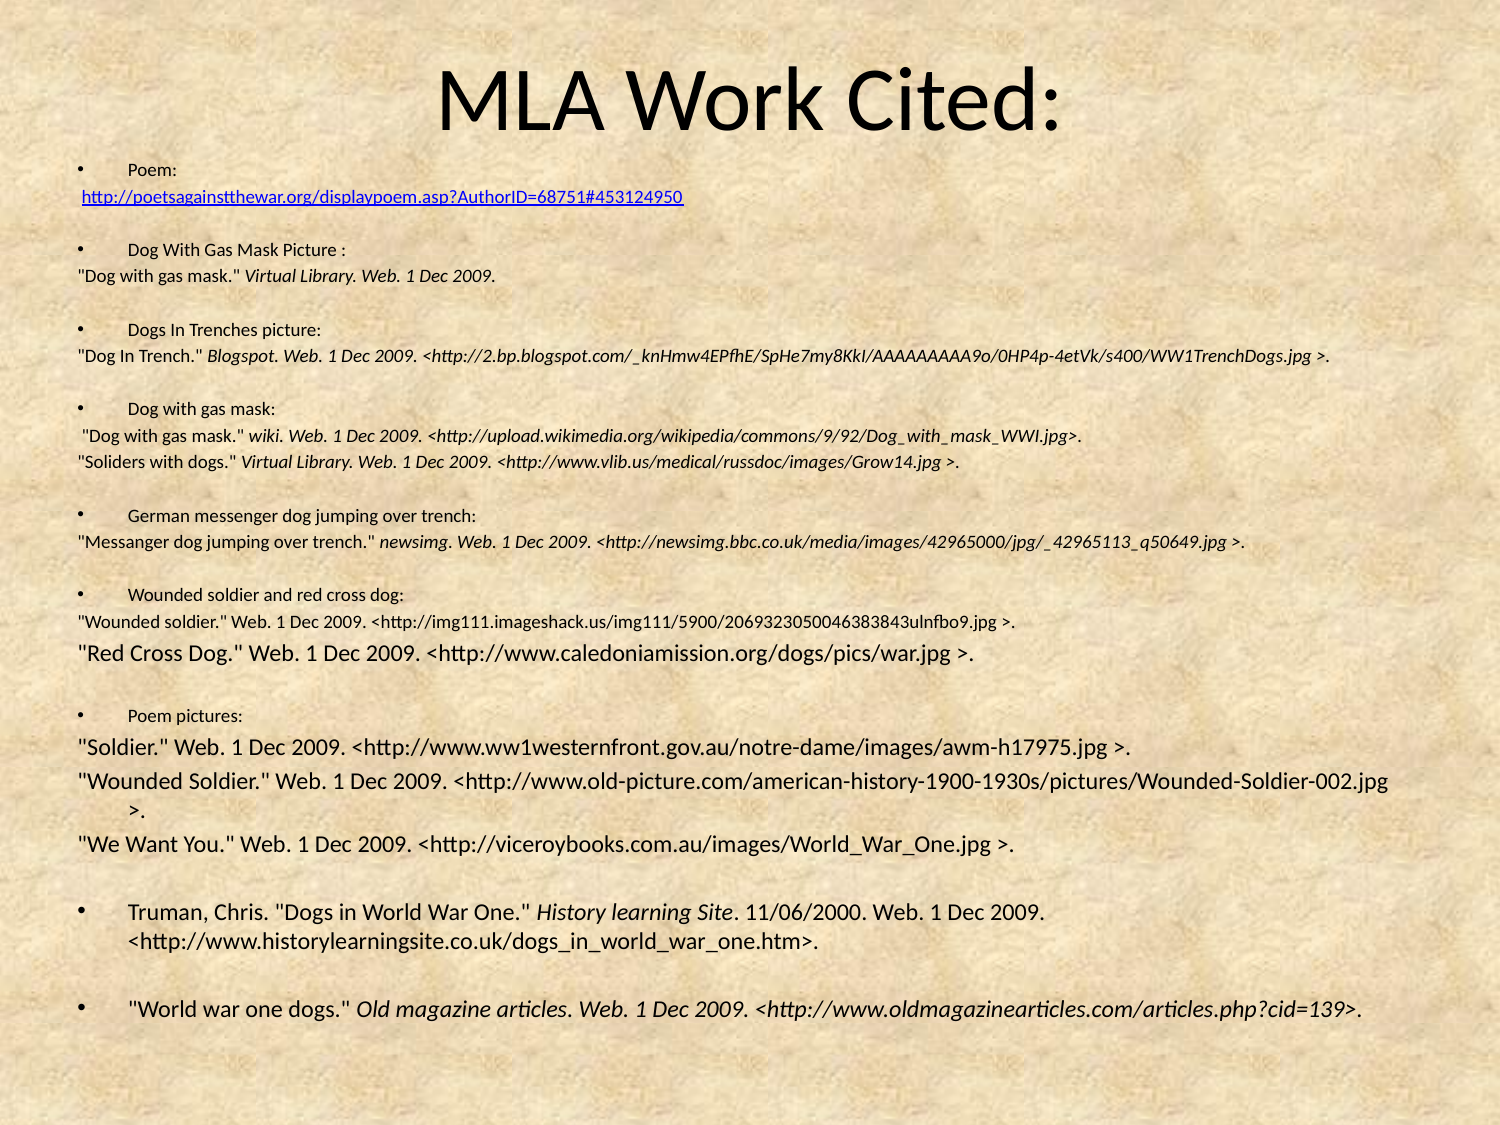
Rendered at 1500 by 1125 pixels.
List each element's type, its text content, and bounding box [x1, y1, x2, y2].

title MLA Work Cited: [75, 0, 1425, 188]
list Poem: http://poetsagainstthewar.org/displaypoem.asp?AuthorID=68751#453124950 Dog With Gas Mask Picture : "Dog with gas mask." Virtual Library. Web. 1 Dec 2009. Dogs In Trenches picture: "Dog In Trench." Blogspot. Web. 1 Dec 2009. <http://2.bp.blogspot.com/_knHmw4EPfhE/SpHe7my8KkI/AAAAAAAAA9o/0HP4p-4etVk/s400/WW1TrenchDogs.jpg >. Dog with gas mask: "Dog with gas mask." wiki. Web. 1 Dec 2009. <http://upload.wikimedia.org/wikipedia/commons/9/92/Dog_with_mask_WWI.jpg>. "Soliders with dogs." Virtual Library. Web. 1 Dec 2009. <http://www.vlib.us/medical/russdoc/images/Grow14.jpg >. German messenger dog jumping over trench: "Messanger dog jumping over trench." newsimg. Web. 1 Dec 2009. <http://newsimg.bbc.co.uk/media/images/42965000/jpg/_42965113_q50649.jpg >. Wounded soldier and red cross dog: "Wounded soldier." Web. 1 Dec 2009. <http://img111.imageshack.us/img111/5900/2069323050046383843ulnfbo9.jpg >. "Red Cross Dog." Web. 1 Dec 2009. <http://www.caledoniamission.org/dogs/pics/war.jpg >. Poem pictures: "Soldier." Web. 1 Dec 2009. <http://www.ww1westernfront.gov.au/notre-dame/images/awm-h17975.jpg >. "Wounded Soldier." Web. 1 Dec 2009. <http://www.old-picture.com/american-history-1900-1930s/pictures/Wounded-Soldier-002.jpg >. "We Want You." Web. 1 Dec 2009. <http://viceroybooks.com.au/images/World_War_One.jpg >. Truman, Chris. "Dogs in World War One." History learning Site. 11/06/2000. Web. 1 Dec 2009. <http://www.historylearningsite.co.uk/dogs_in_world_war_one.htm>. "World war one dogs." Old magazine articles. Web. 1 Dec 2009. <http://www.oldmagazinearticles.com/articles.php?cid=139>. [62, 149, 1413, 1088]
picture [0, 0, 1500, 1125]
